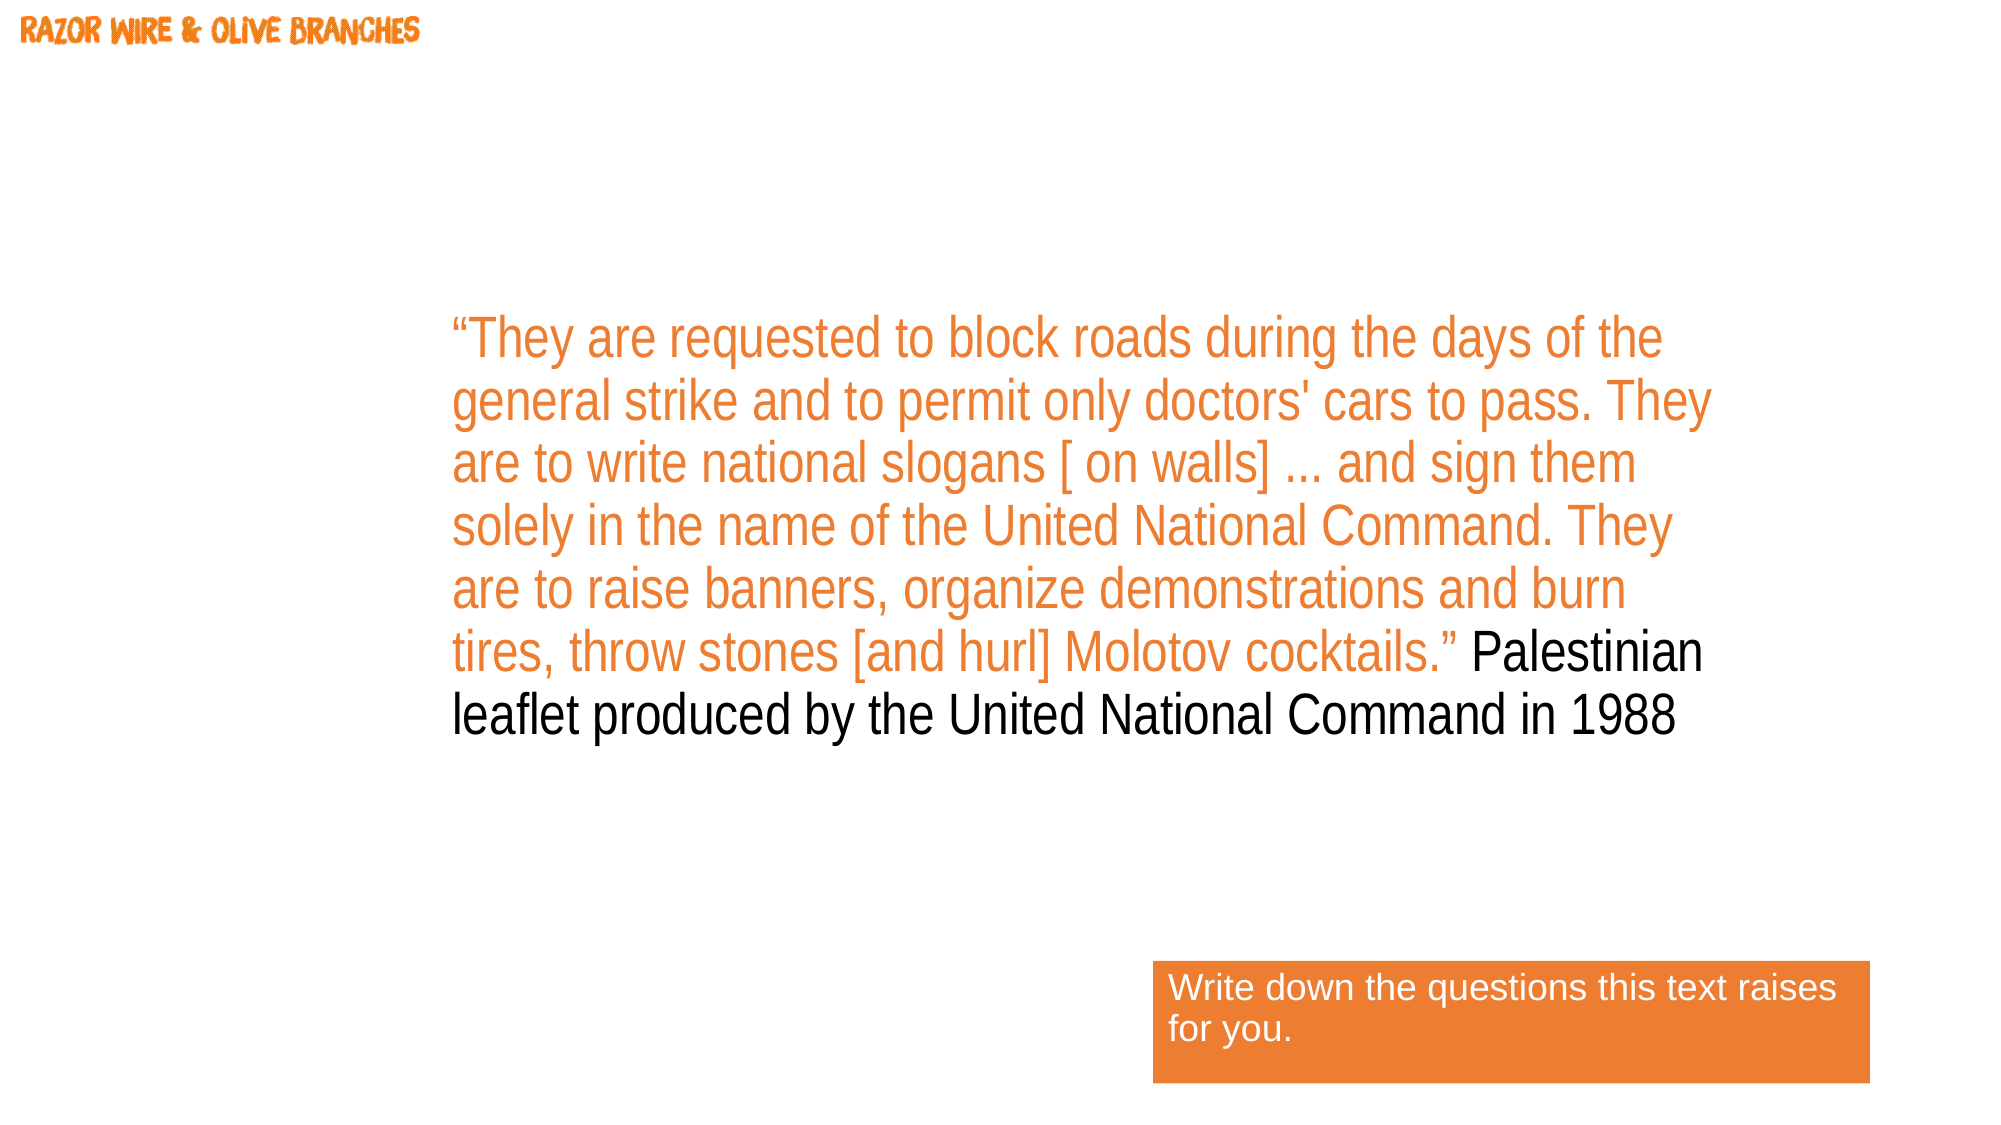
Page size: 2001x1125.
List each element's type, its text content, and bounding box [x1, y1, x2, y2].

text_box Write down the questions this text raises for you. [1153, 960, 1870, 1084]
text_box “They are requested to block roads during the days of the general strike and to permit only doctors' cars to pass. They are to write national slogans [ on walls] ... and sign them solely in the name of the United National Command. They are to raise banners, organize demonstrations and burn tires, throw stones [and hurl] Molotov cocktails.” Palestinian leaflet produced by the United National Command in 1988 [437, 299, 1730, 1014]
